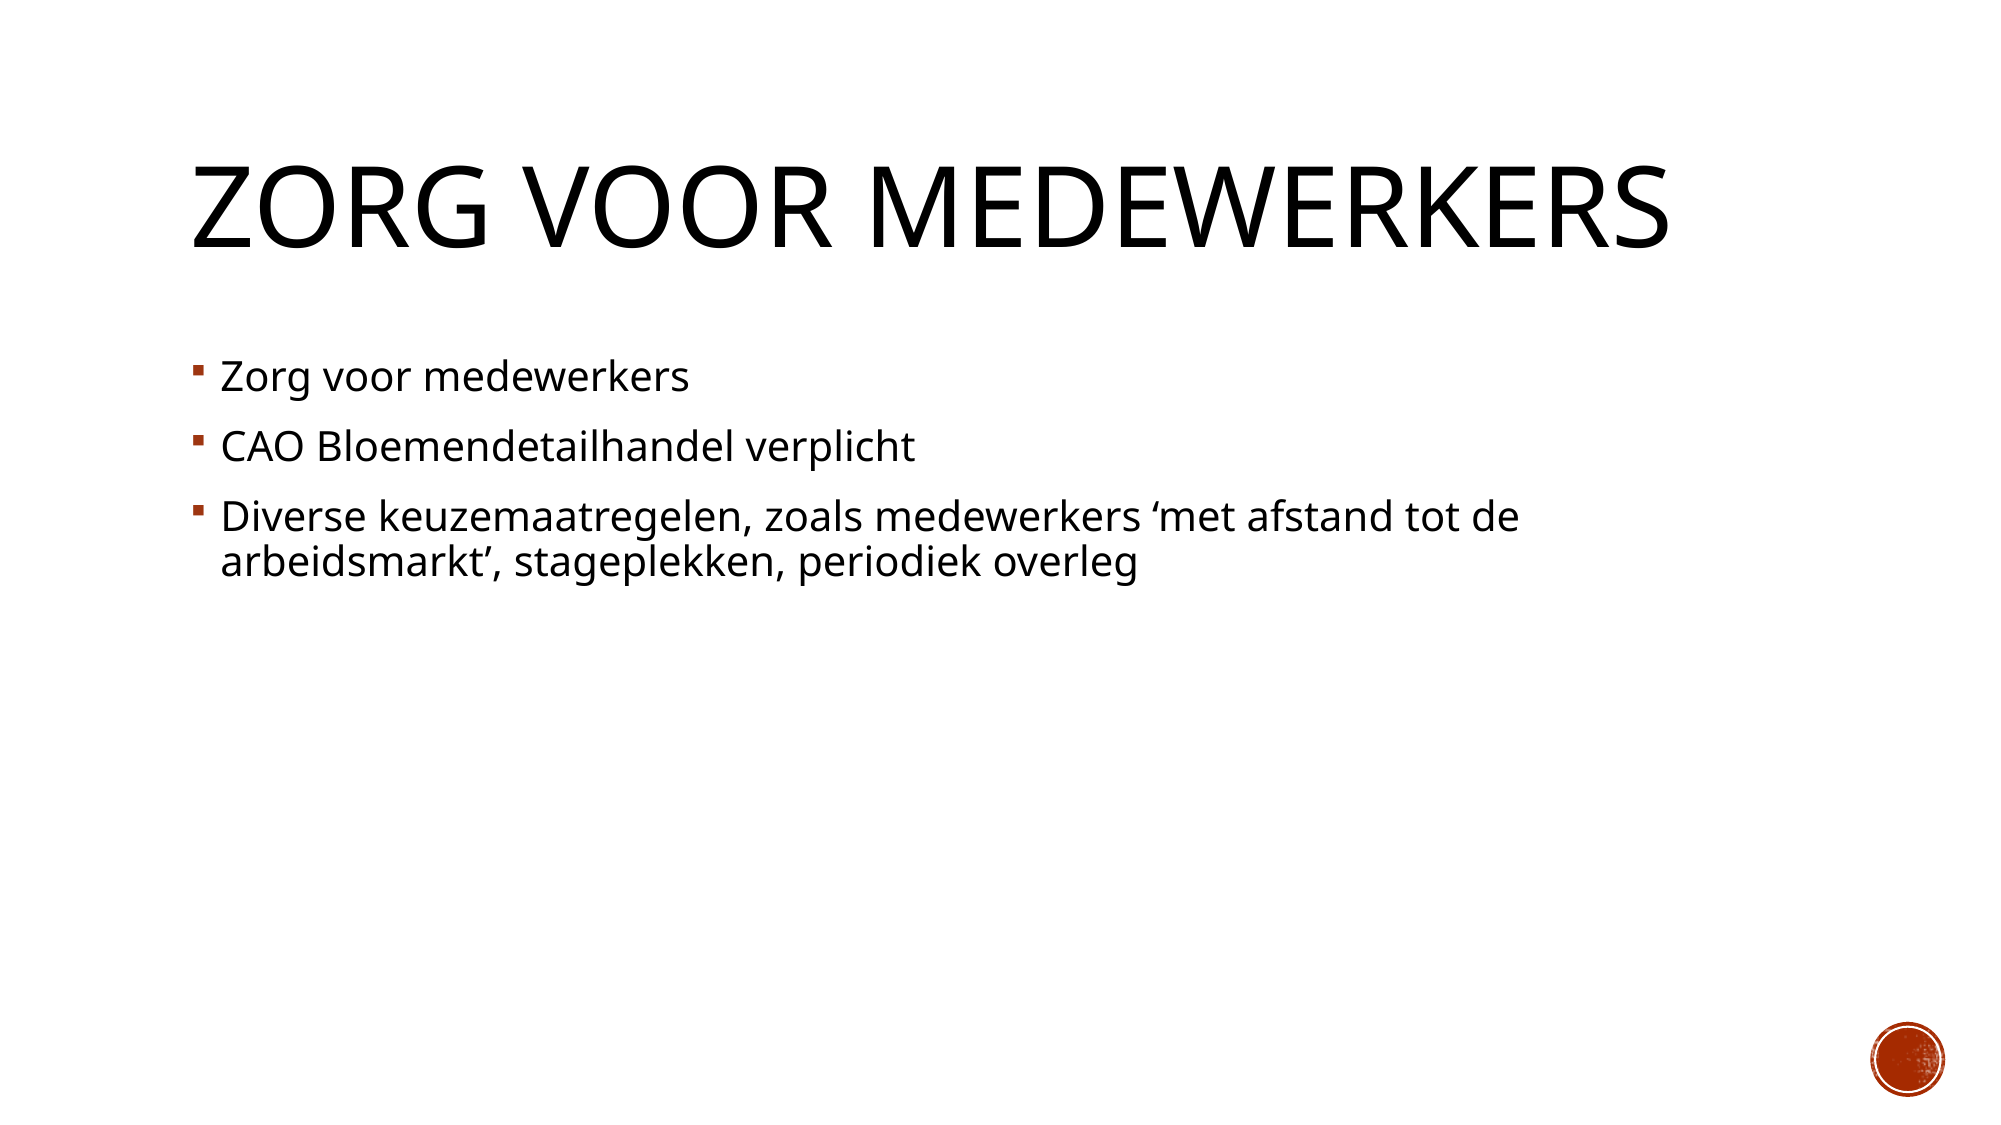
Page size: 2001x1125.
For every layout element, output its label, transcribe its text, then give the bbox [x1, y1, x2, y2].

title Zorg voor medewerkers [175, 79, 1826, 344]
list Zorg voor medewerkers CAO Bloemendetailhandel verplicht Diverse keuzemaatregelen, zoals medewerkers ‘met afstand tot de arbeidsmarkt’, stageplekken, periodiek overleg [175, 348, 1826, 1013]
